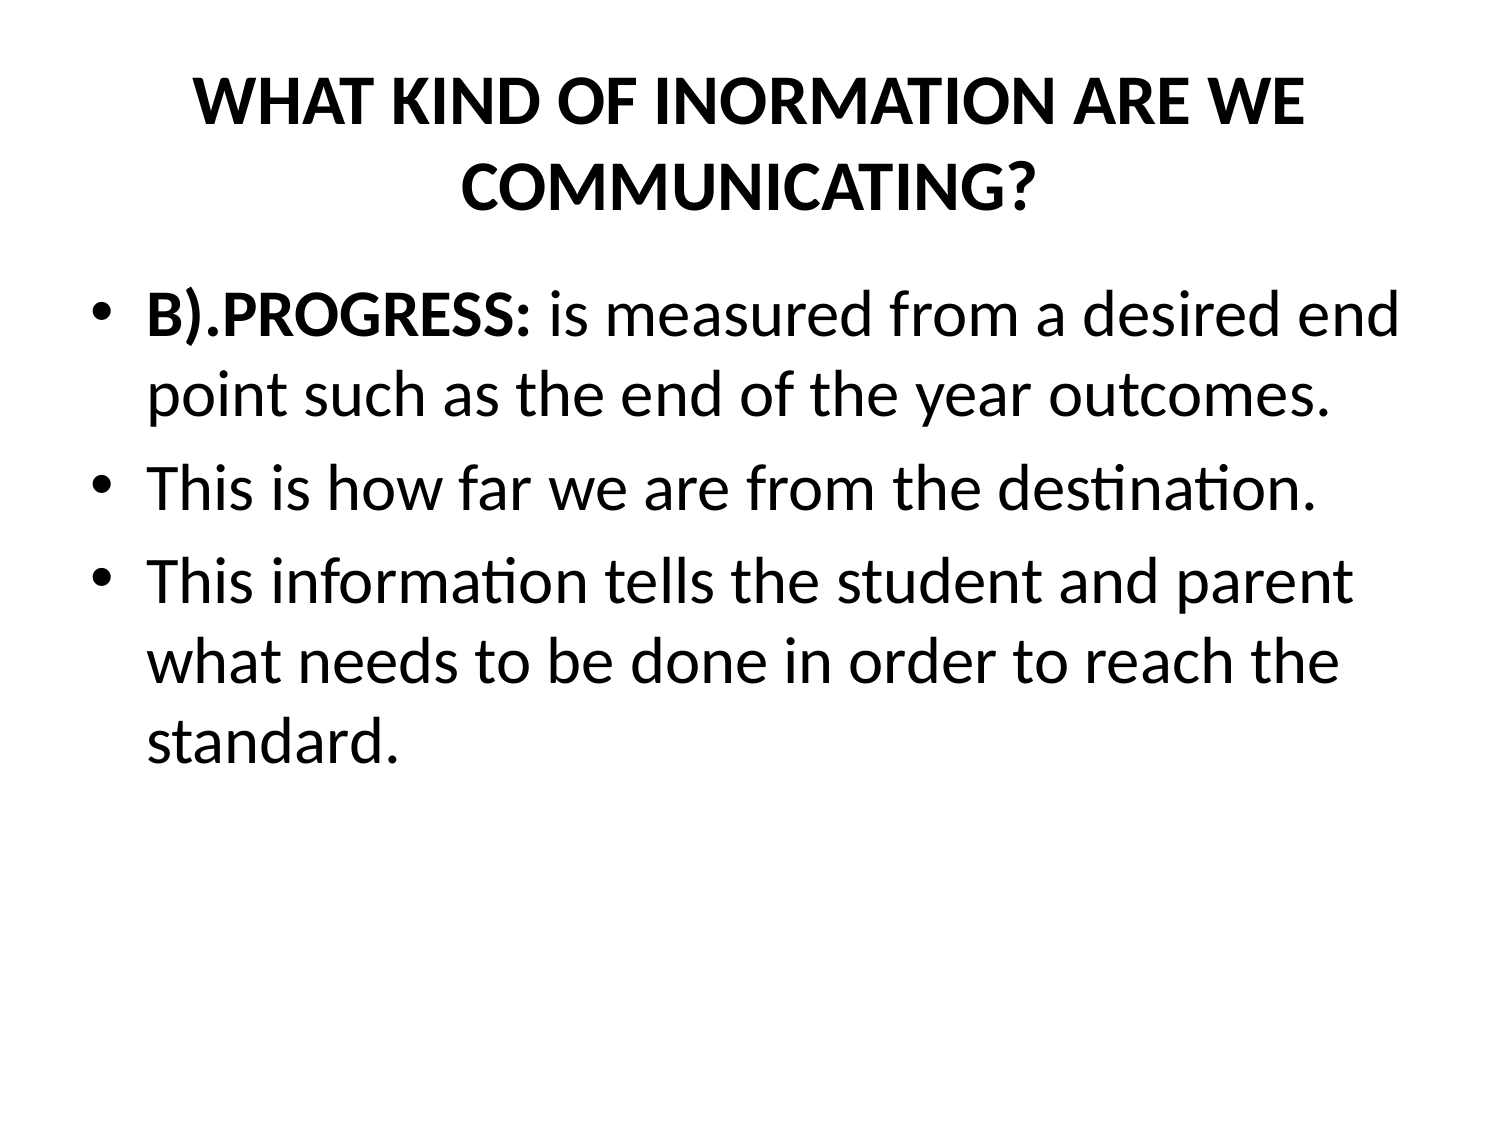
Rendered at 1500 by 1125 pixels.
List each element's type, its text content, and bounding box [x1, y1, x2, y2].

title WHAT KIND OF INORMATION ARE WE COMMUNICATING? [75, 45, 1425, 233]
list B).PROGRESS: is measured from a desired end point such as the end of the year outcomes. This is how far we are from the destination. This information tells the student and parent what needs to be done in order to reach the standard. [75, 262, 1425, 1005]
